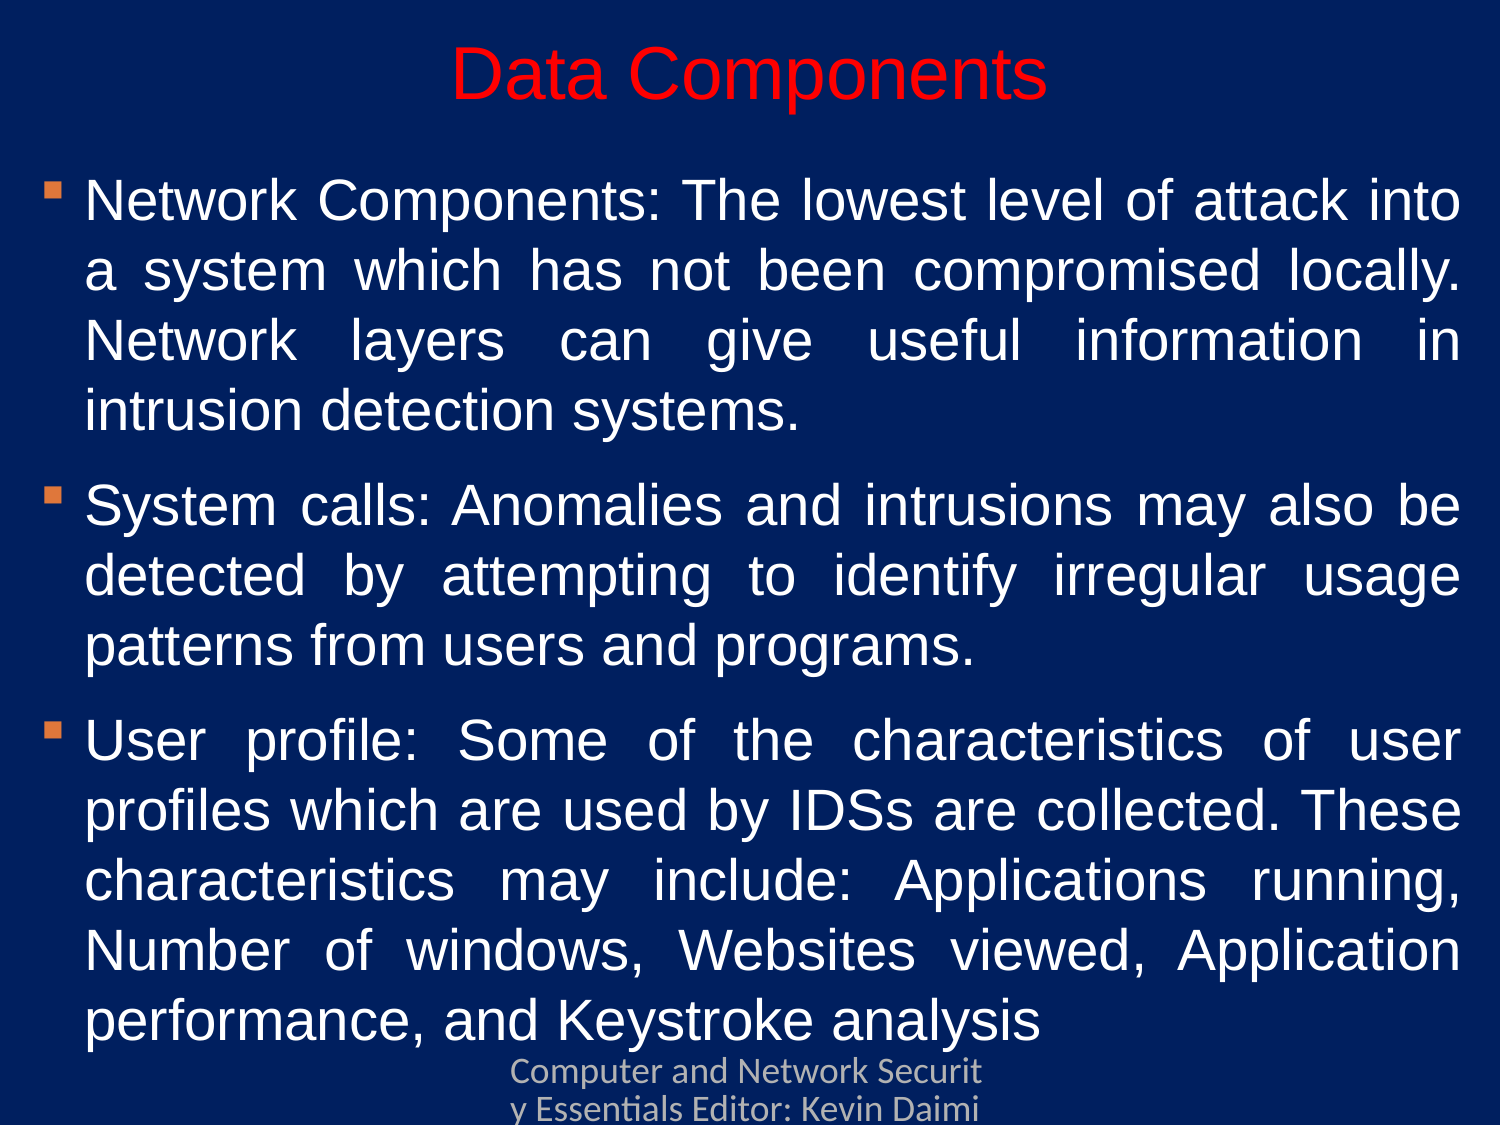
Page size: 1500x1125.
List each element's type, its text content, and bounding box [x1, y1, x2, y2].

list Network Components: The lowest level of attack into a system which has not been compromised locally. Network layers can give useful information in intrusion detection systems. System calls: Anomalies and intrusions may also be detected by attempting to identify irregular usage patterns from users and programs. User profile: Some of the characteristics of user profiles which are used by IDSs are collected. These characteristics may include: Applications running, Number of windows, Websites viewed, Application performance, and Keystroke analysis [37, 162, 1463, 1087]
footer Computer and Network Security Essentials Editor: Kevin Daimi Associate Editors: Guillermo Francia, Levent Ertaul, Luis H. Encinas, Eman El-Sheikh Published by Springer [510, 1046, 990, 1103]
title Data Components [44, 24, 1456, 116]
